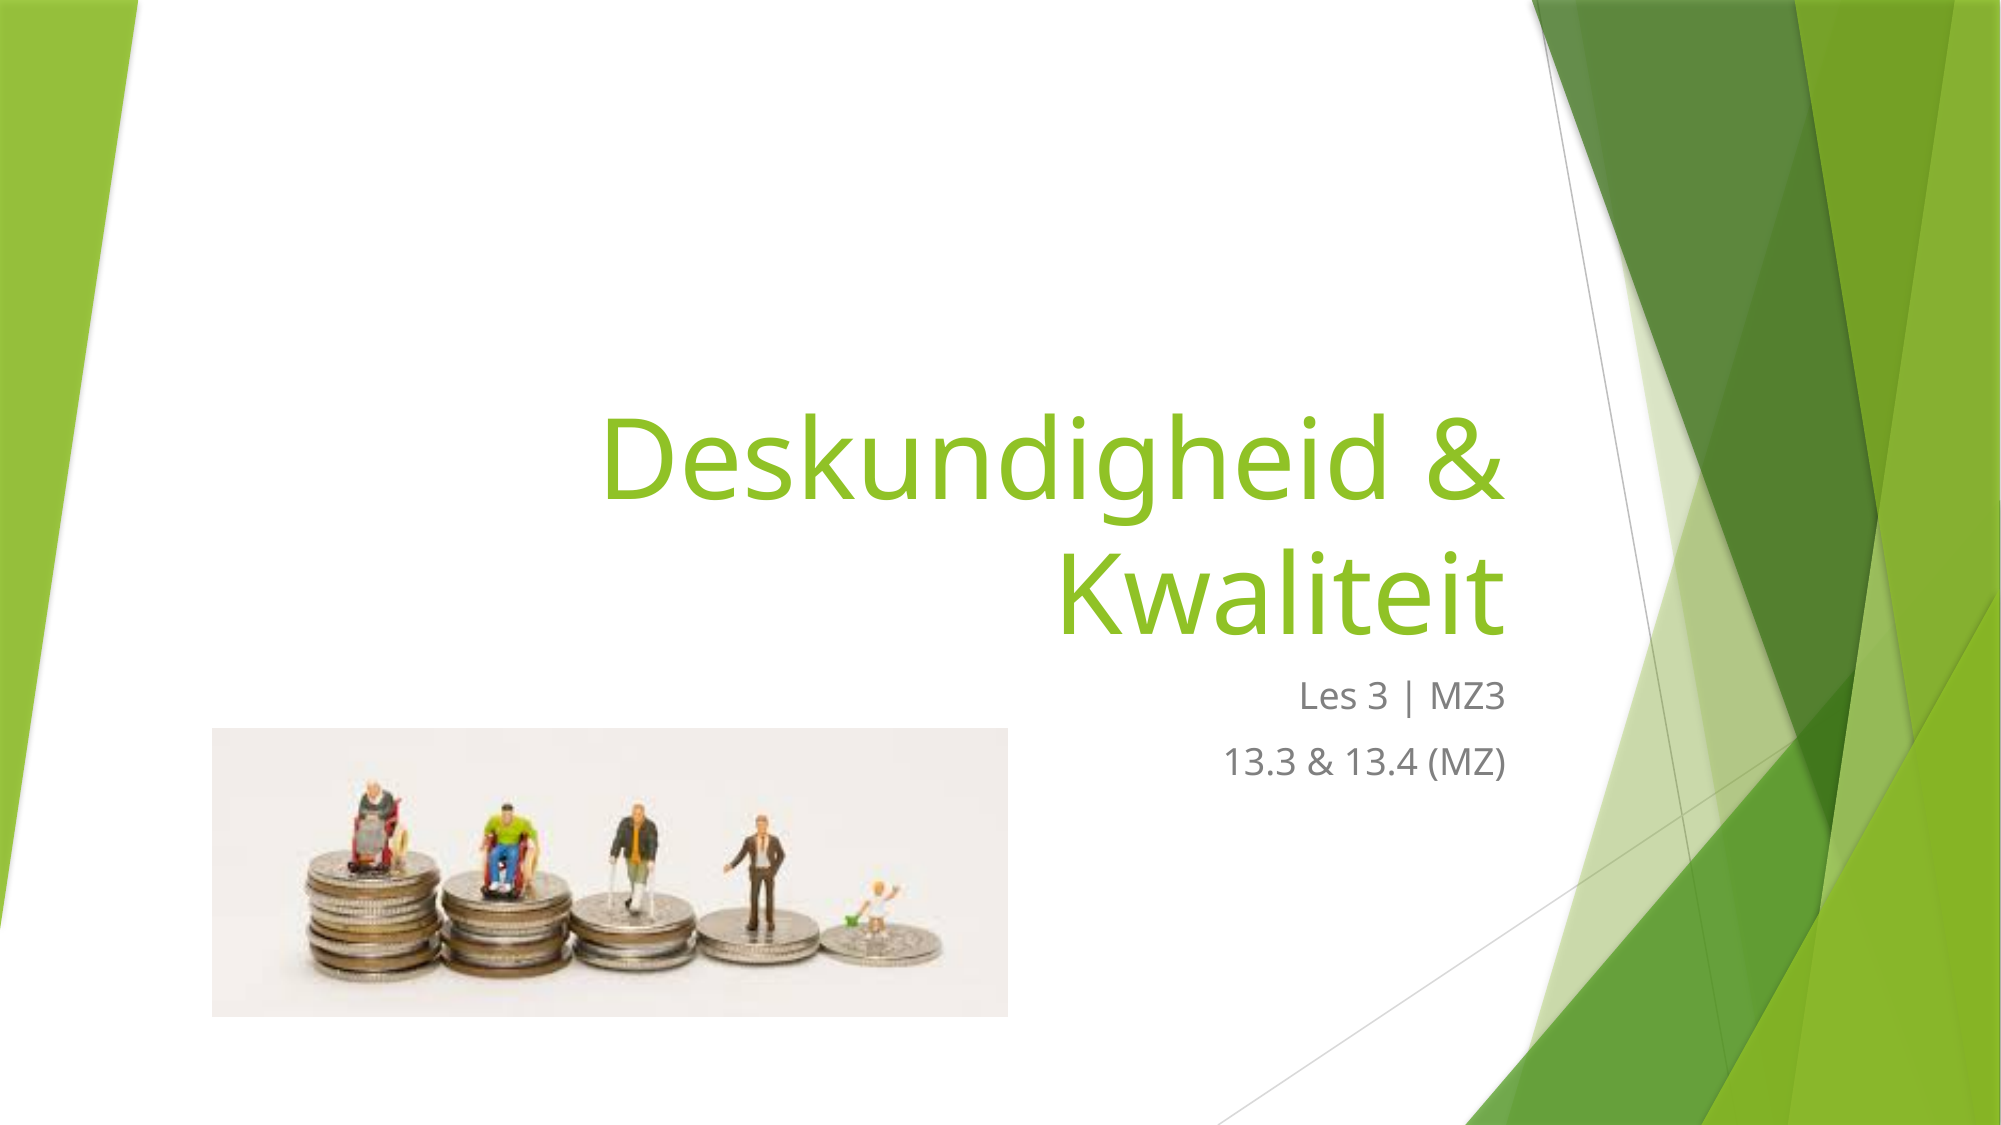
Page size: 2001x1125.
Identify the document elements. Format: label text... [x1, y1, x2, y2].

picture [211, 728, 1008, 1017]
subtitle Les 3 | MZ3 13.3 & 13.4 (MZ) [247, 664, 1522, 845]
title Deskundigheid & Kwaliteit [247, 394, 1522, 664]
